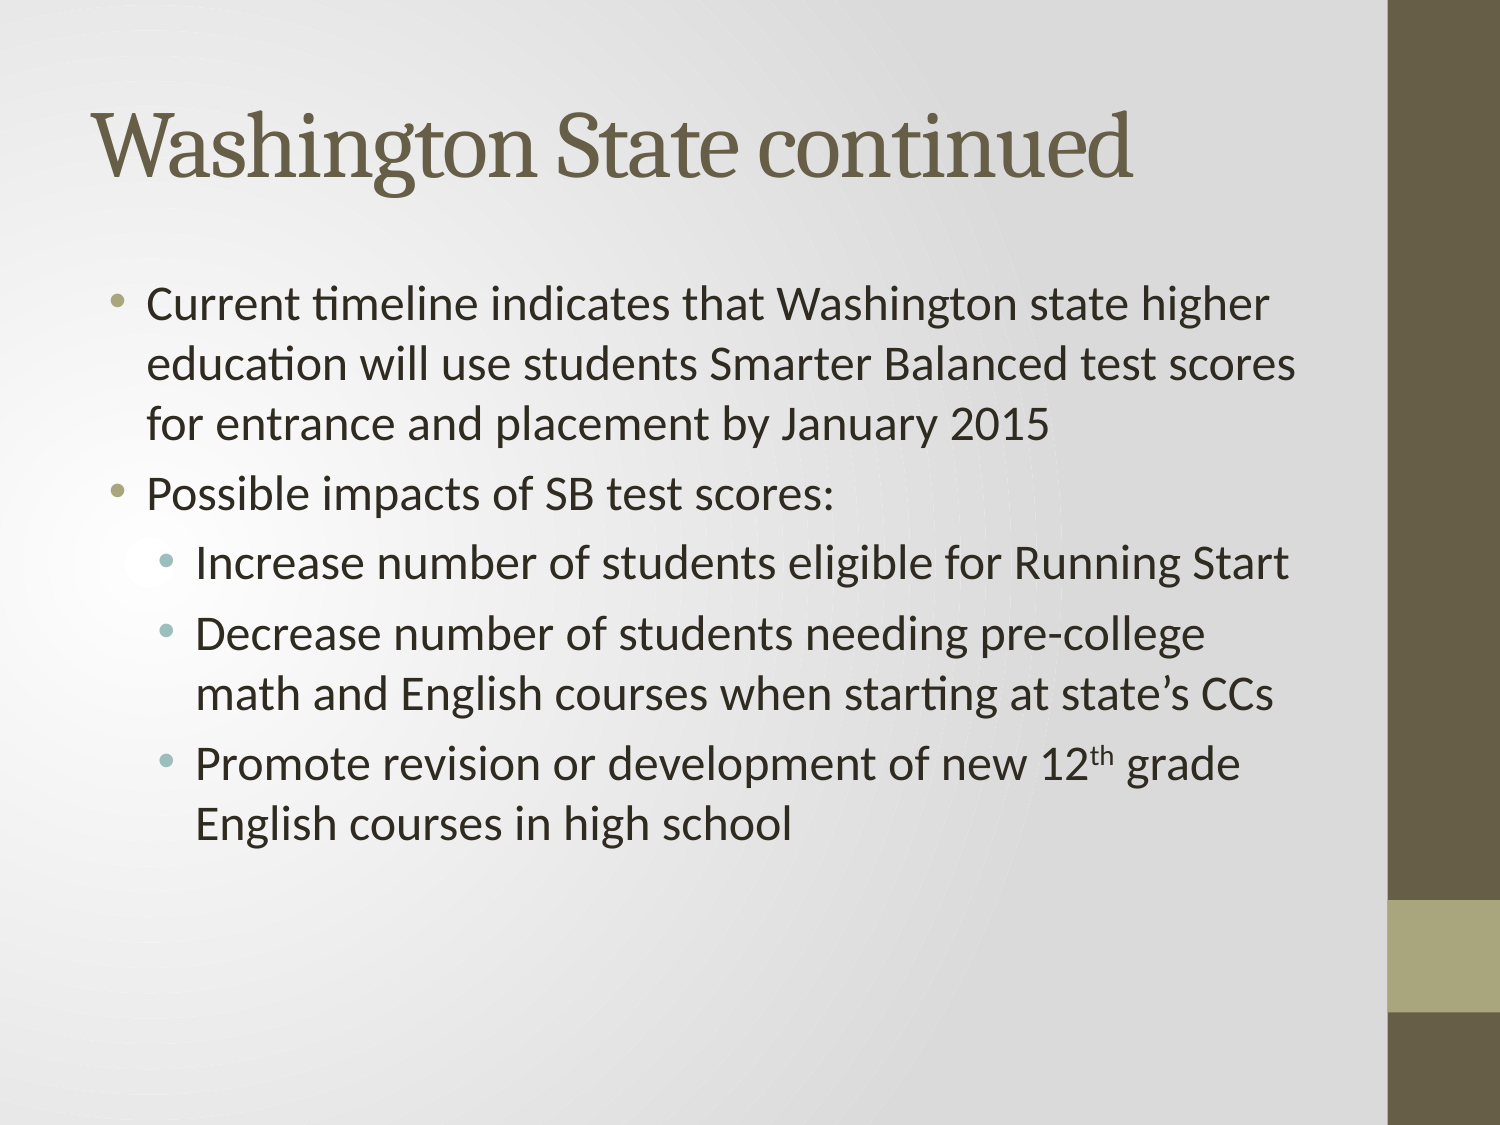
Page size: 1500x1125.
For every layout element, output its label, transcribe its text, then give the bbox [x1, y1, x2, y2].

title Washington State continued [75, 45, 1325, 233]
list Current timeline indicates that Washington state higher education will use students Smarter Balanced test scores for entrance and placement by January 2015 Possible impacts of SB test scores: Increase number of students eligible for Running Start Decrease number of students needing pre-college math and English courses when starting at state’s CCs Promote revision or development of new 12th grade English courses in high school [75, 262, 1325, 1050]
